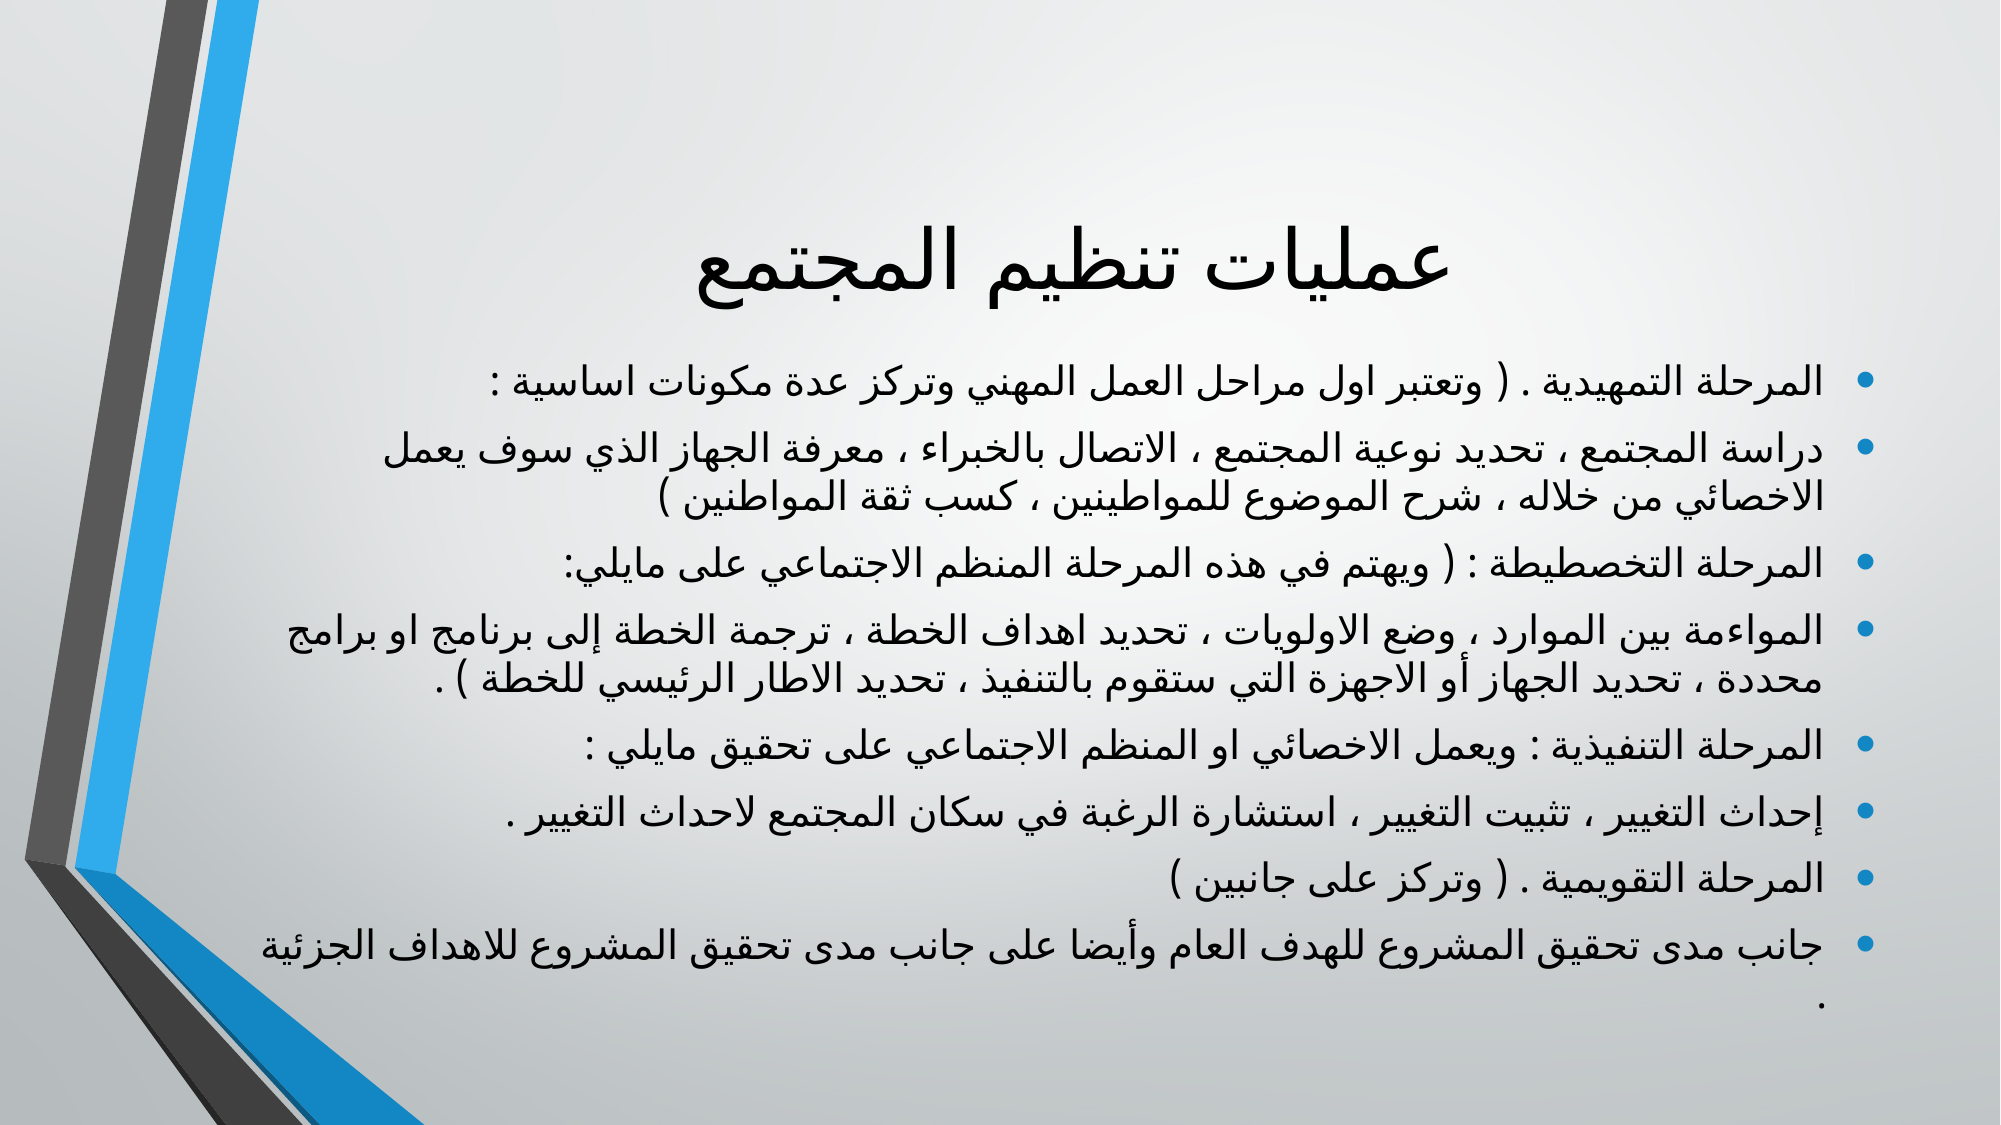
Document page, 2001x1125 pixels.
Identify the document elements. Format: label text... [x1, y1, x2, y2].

title عمليات تنظيم المجتمع [243, 112, 1887, 346]
list المرحلة التمهيدية . ( وتعتبر اول مراحل العمل المهني وتركز عدة مكونات اساسية : دراسة المجتمع ، تحديد نوعية المجتمع ، الاتصال بالخبراء ، معرفة الجهاز الذي سوف يعمل الاخصائي من خلاله ، شرح الموضوع للمواطينين ، كسب ثقة المواطنين ) المرحلة التخصطيطة : ( ويهتم في هذه المرحلة المنظم الاجتماعي على مايلي: المواءمة بين الموارد ، وضع الاولويات ، تحديد اهداف الخطة ، ترجمة الخطة إلى برنامج او برامج محددة ، تحديد الجهاز أو الاجهزة التي ستقوم بالتنفيذ ، تحديد الاطار الرئيسي للخطة ) . المرحلة التنفيذية : ويعمل الاخصائي او المنظم الاجتماعي على تحقيق مايلي : إحداث التغيير ، تثبيت التغيير ، استشارة الرغبة في سكان المجتمع لاحداث التغيير . المرحلة التقويمية . ( وتركز على جانبين ) جانب مدى تحقيق المشروع للهدف العام وأيضا على جانب مدى تحقيق المشروع للاهداف الجزئية . [243, 346, 1887, 1025]
